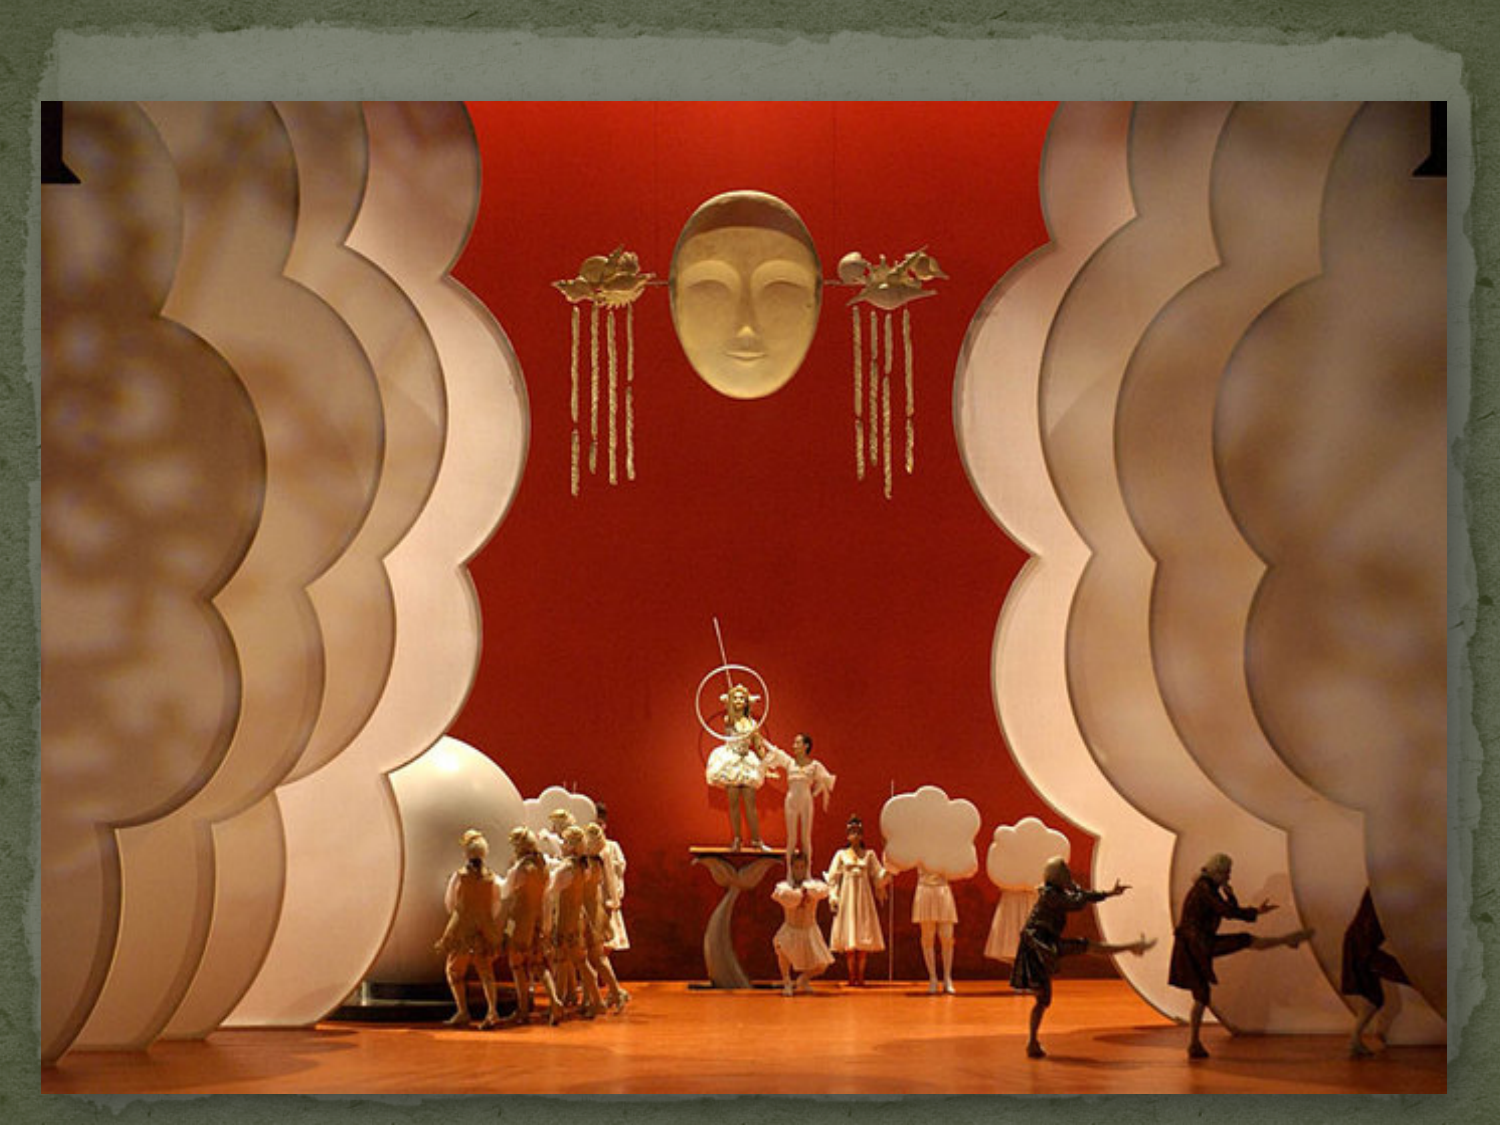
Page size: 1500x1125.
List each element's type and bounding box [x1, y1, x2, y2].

list [45, 105, 1445, 1092]
